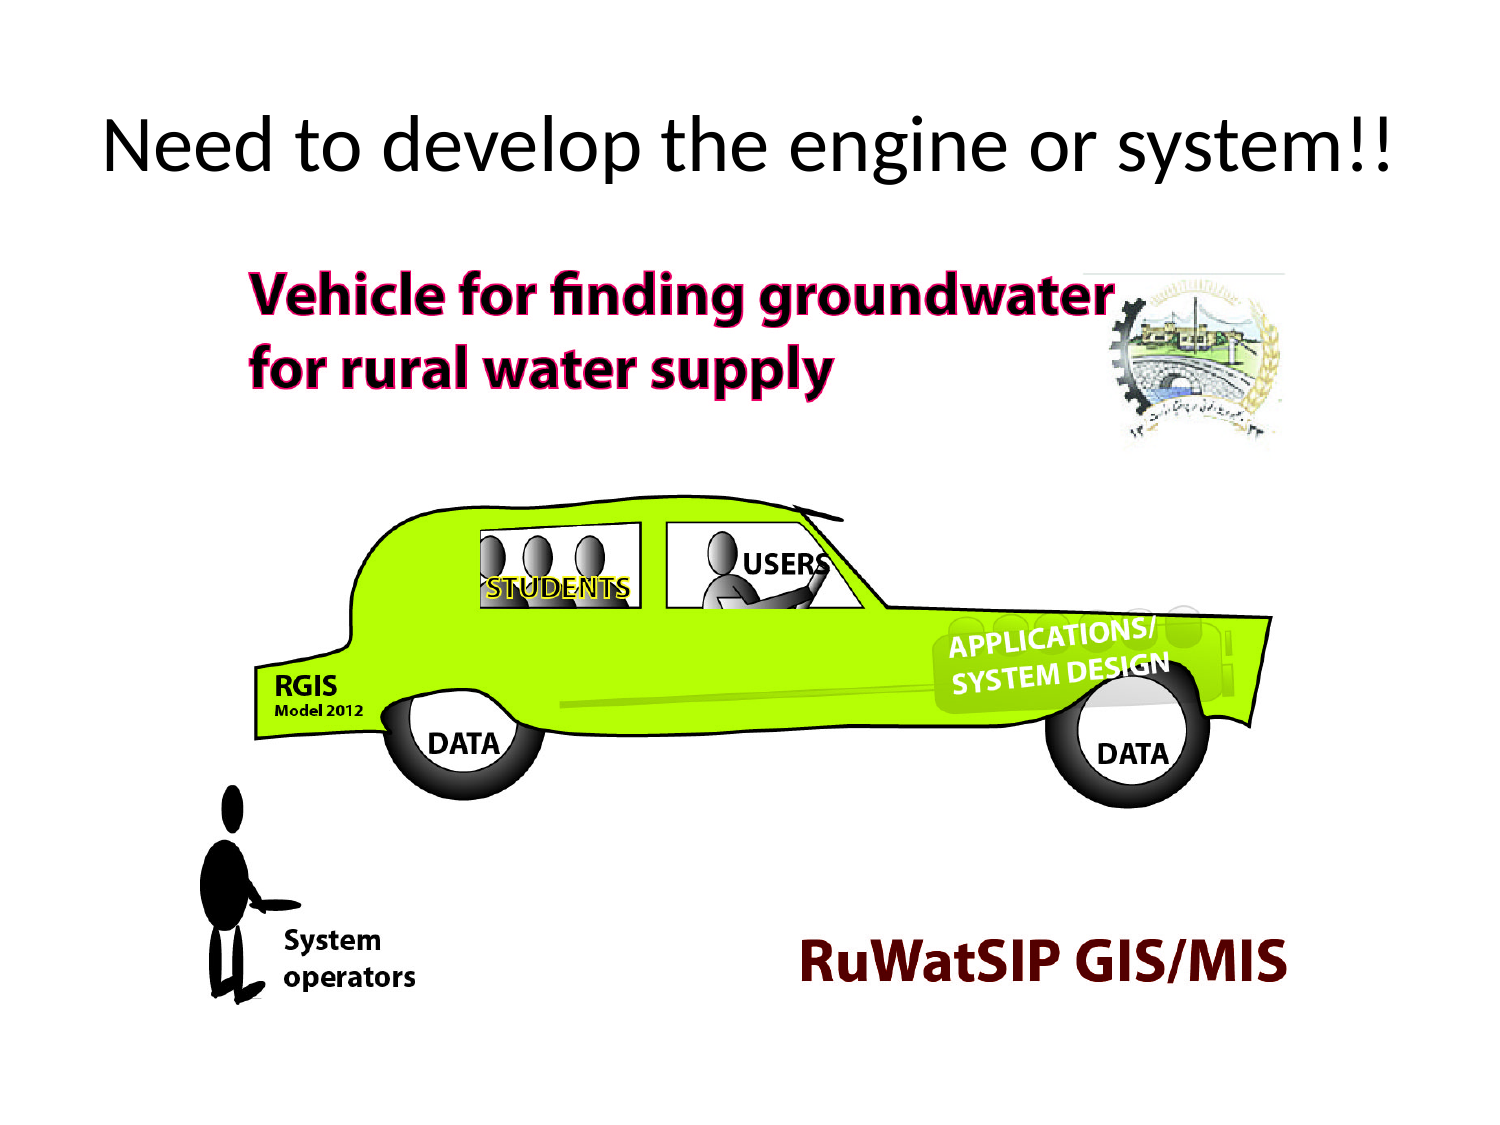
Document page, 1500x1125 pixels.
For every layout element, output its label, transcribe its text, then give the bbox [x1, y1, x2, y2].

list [74, 262, 1426, 1006]
title Need to develop the engine or system!! [75, 45, 1425, 233]
